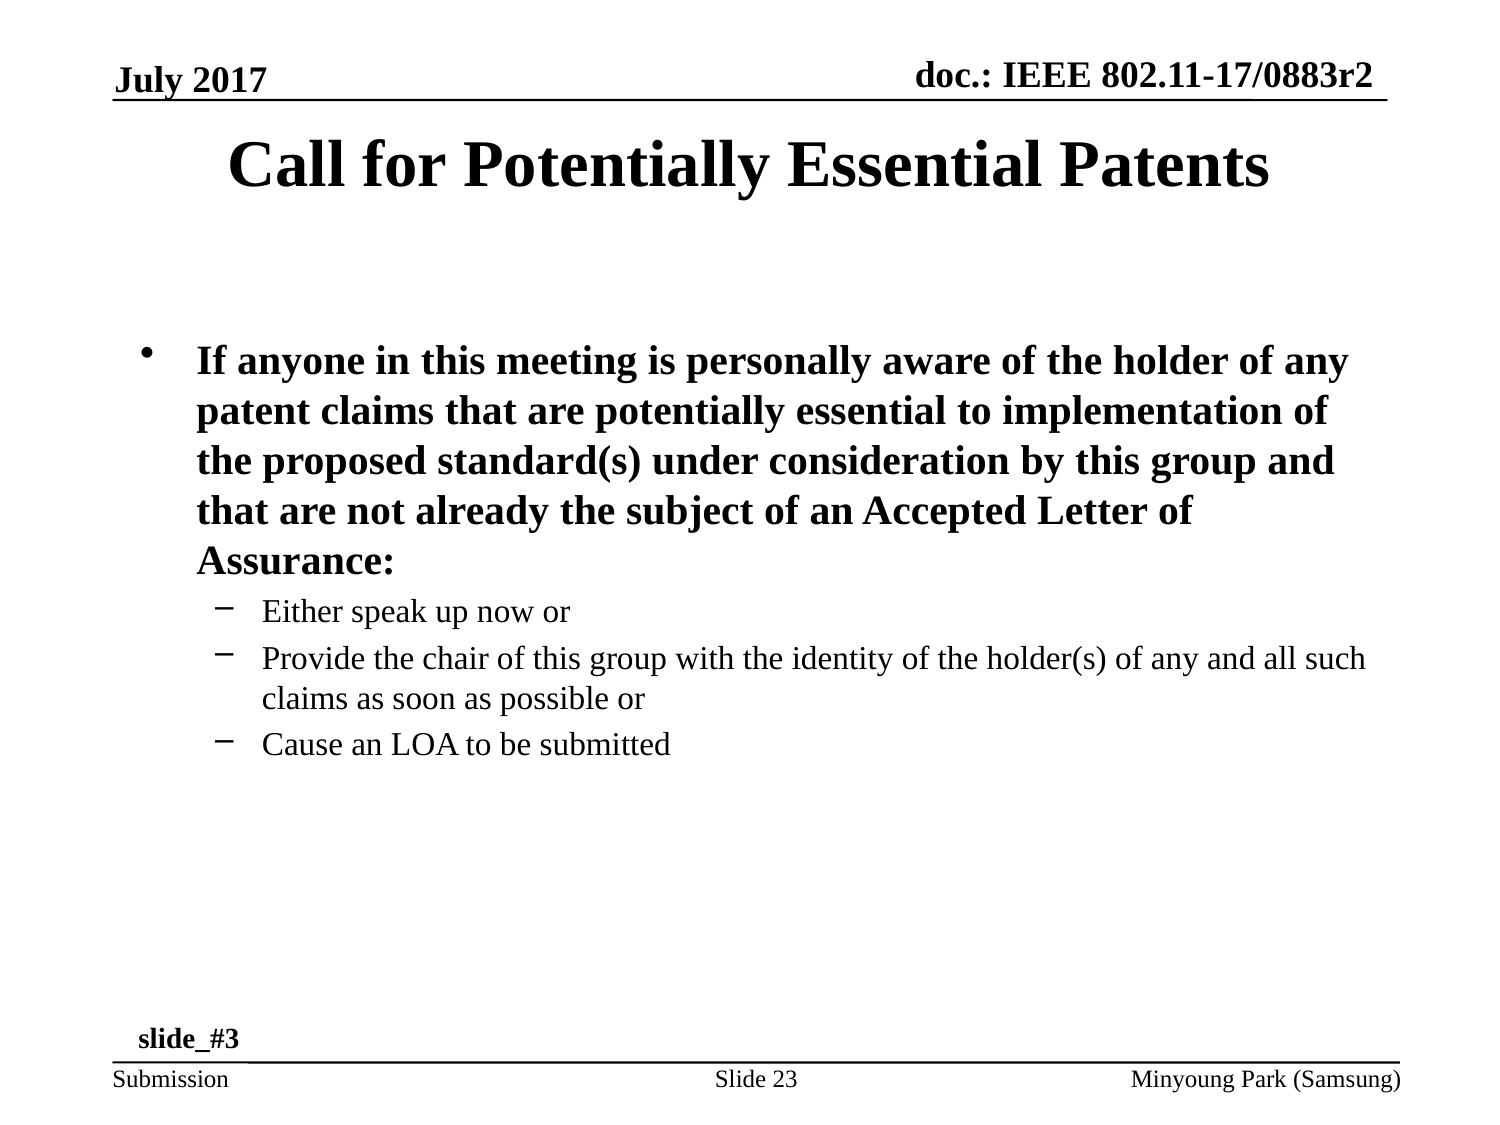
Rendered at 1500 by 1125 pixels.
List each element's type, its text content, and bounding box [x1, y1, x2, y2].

slide_number Slide 23 [712, 1061, 800, 1093]
footer Minyoung Park (Samsung) [949, 1061, 1402, 1093]
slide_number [114, 54, 374, 101]
text_box slide_#3 [123, 1012, 255, 1063]
text_box If anyone in this meeting is personally aware of the holder of any patent claims that are potentially essential to implementation of the proposed standard(s) under consideration by this group and that are not already the subject of an Accepted Letter of Assurance: Either speak up now or Provide the chair of this group with the identity of the holder(s) of any and all such claims as soon as possible or Cause an LOA to be submitted [124, 324, 1400, 1000]
text_box Call for Potentially Essential Patents [112, 112, 1388, 288]
